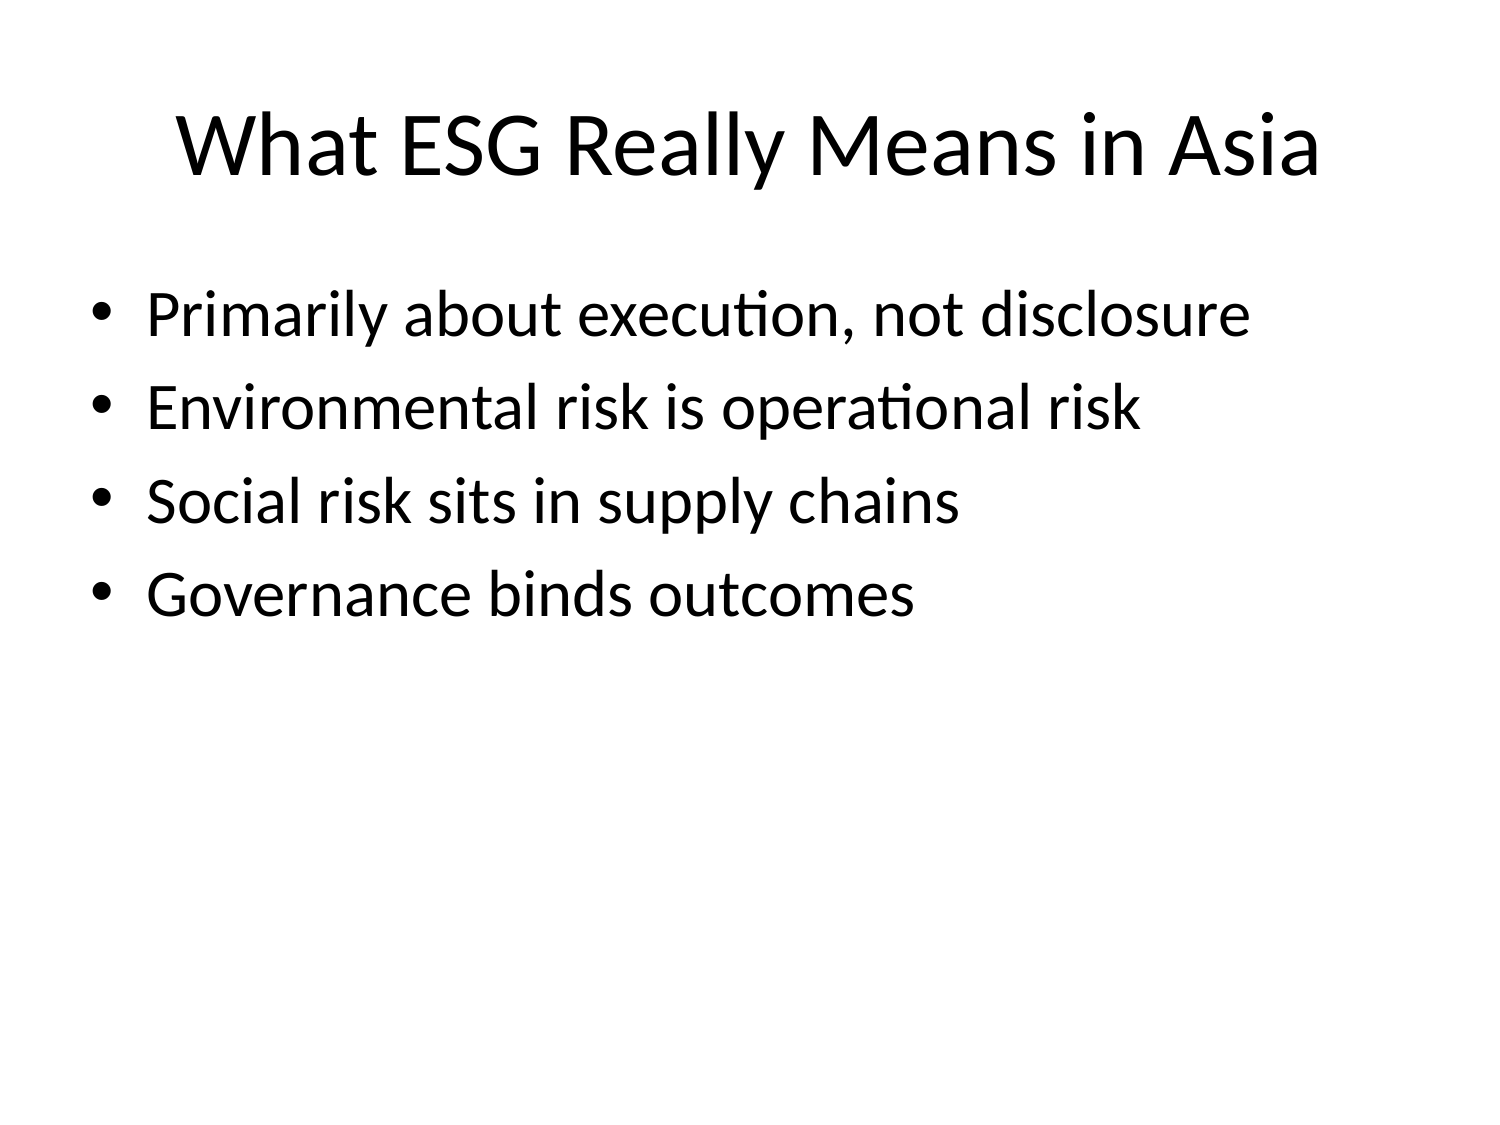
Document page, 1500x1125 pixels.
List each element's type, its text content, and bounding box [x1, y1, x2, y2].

title What ESG Really Means in Asia [75, 45, 1425, 233]
list Primarily about execution, not disclosure Environmental risk is operational risk Social risk sits in supply chains Governance binds outcomes [75, 262, 1425, 1005]
